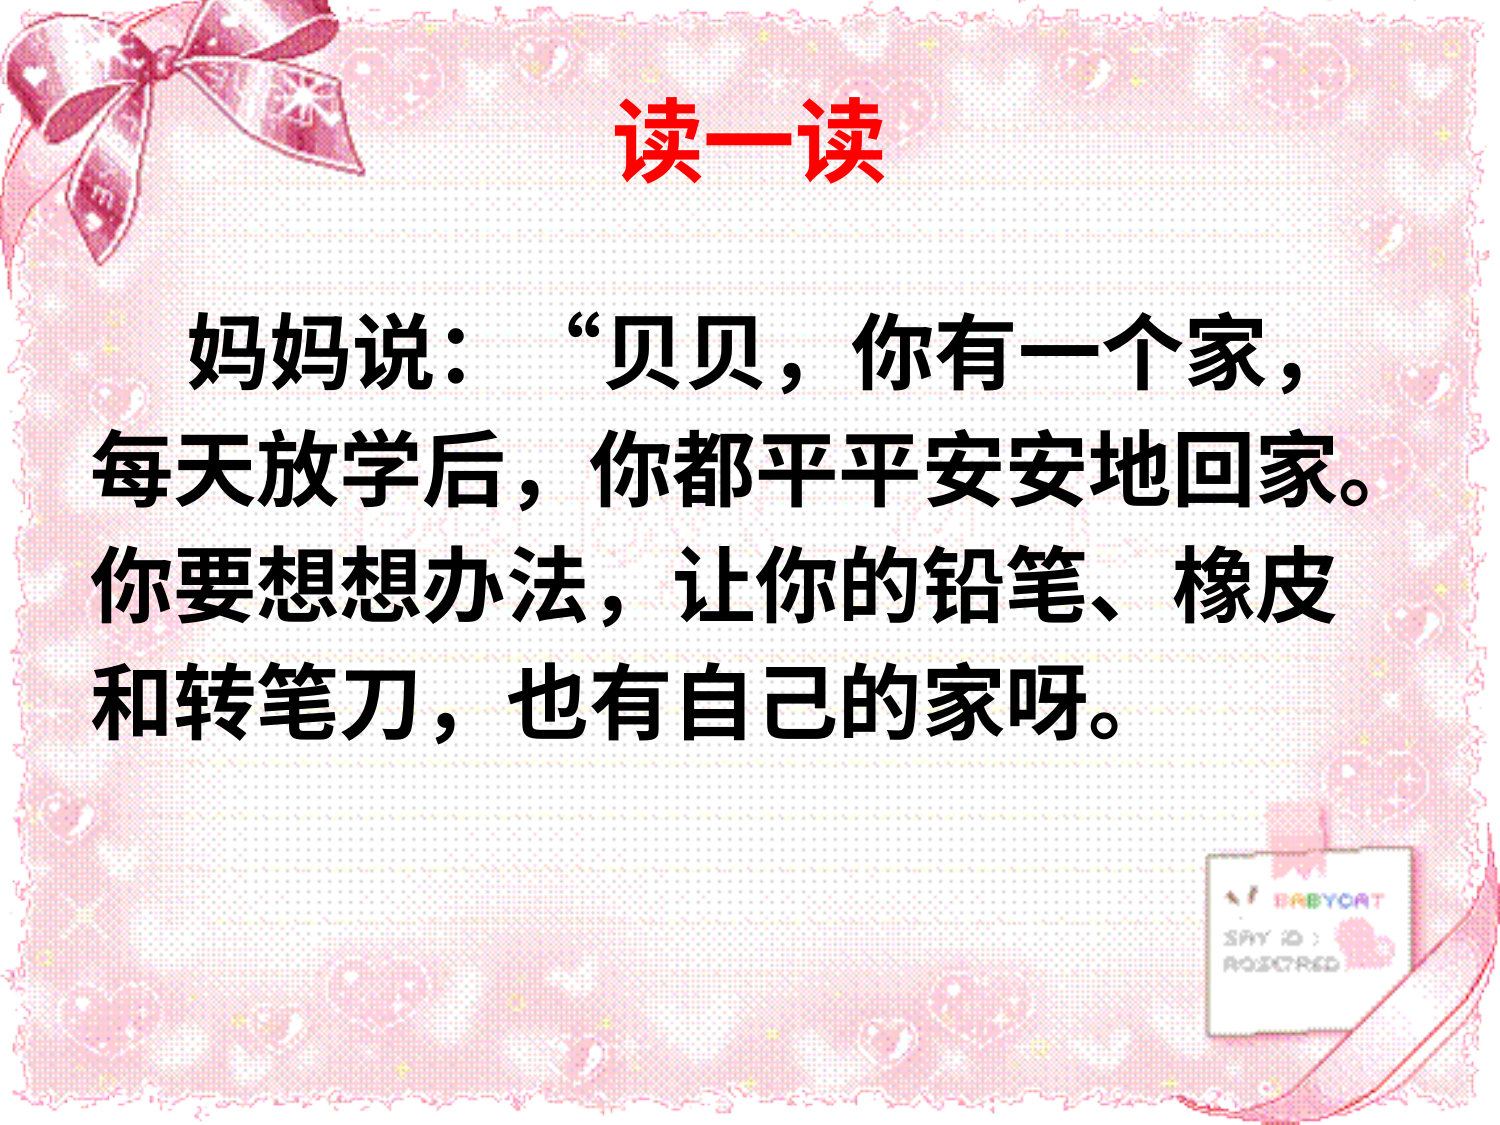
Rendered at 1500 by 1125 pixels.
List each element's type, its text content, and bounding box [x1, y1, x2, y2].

list 妈妈说：“贝贝，你有一个家， 每天放学后，你都平平安安地回家。 你要想想办法，让你的铅笔、橡皮 和转笔刀，也有自己的家呀。 [75, 292, 1383, 1036]
title 读一读 [75, 45, 1425, 233]
picture [0, 0, 1500, 1125]
